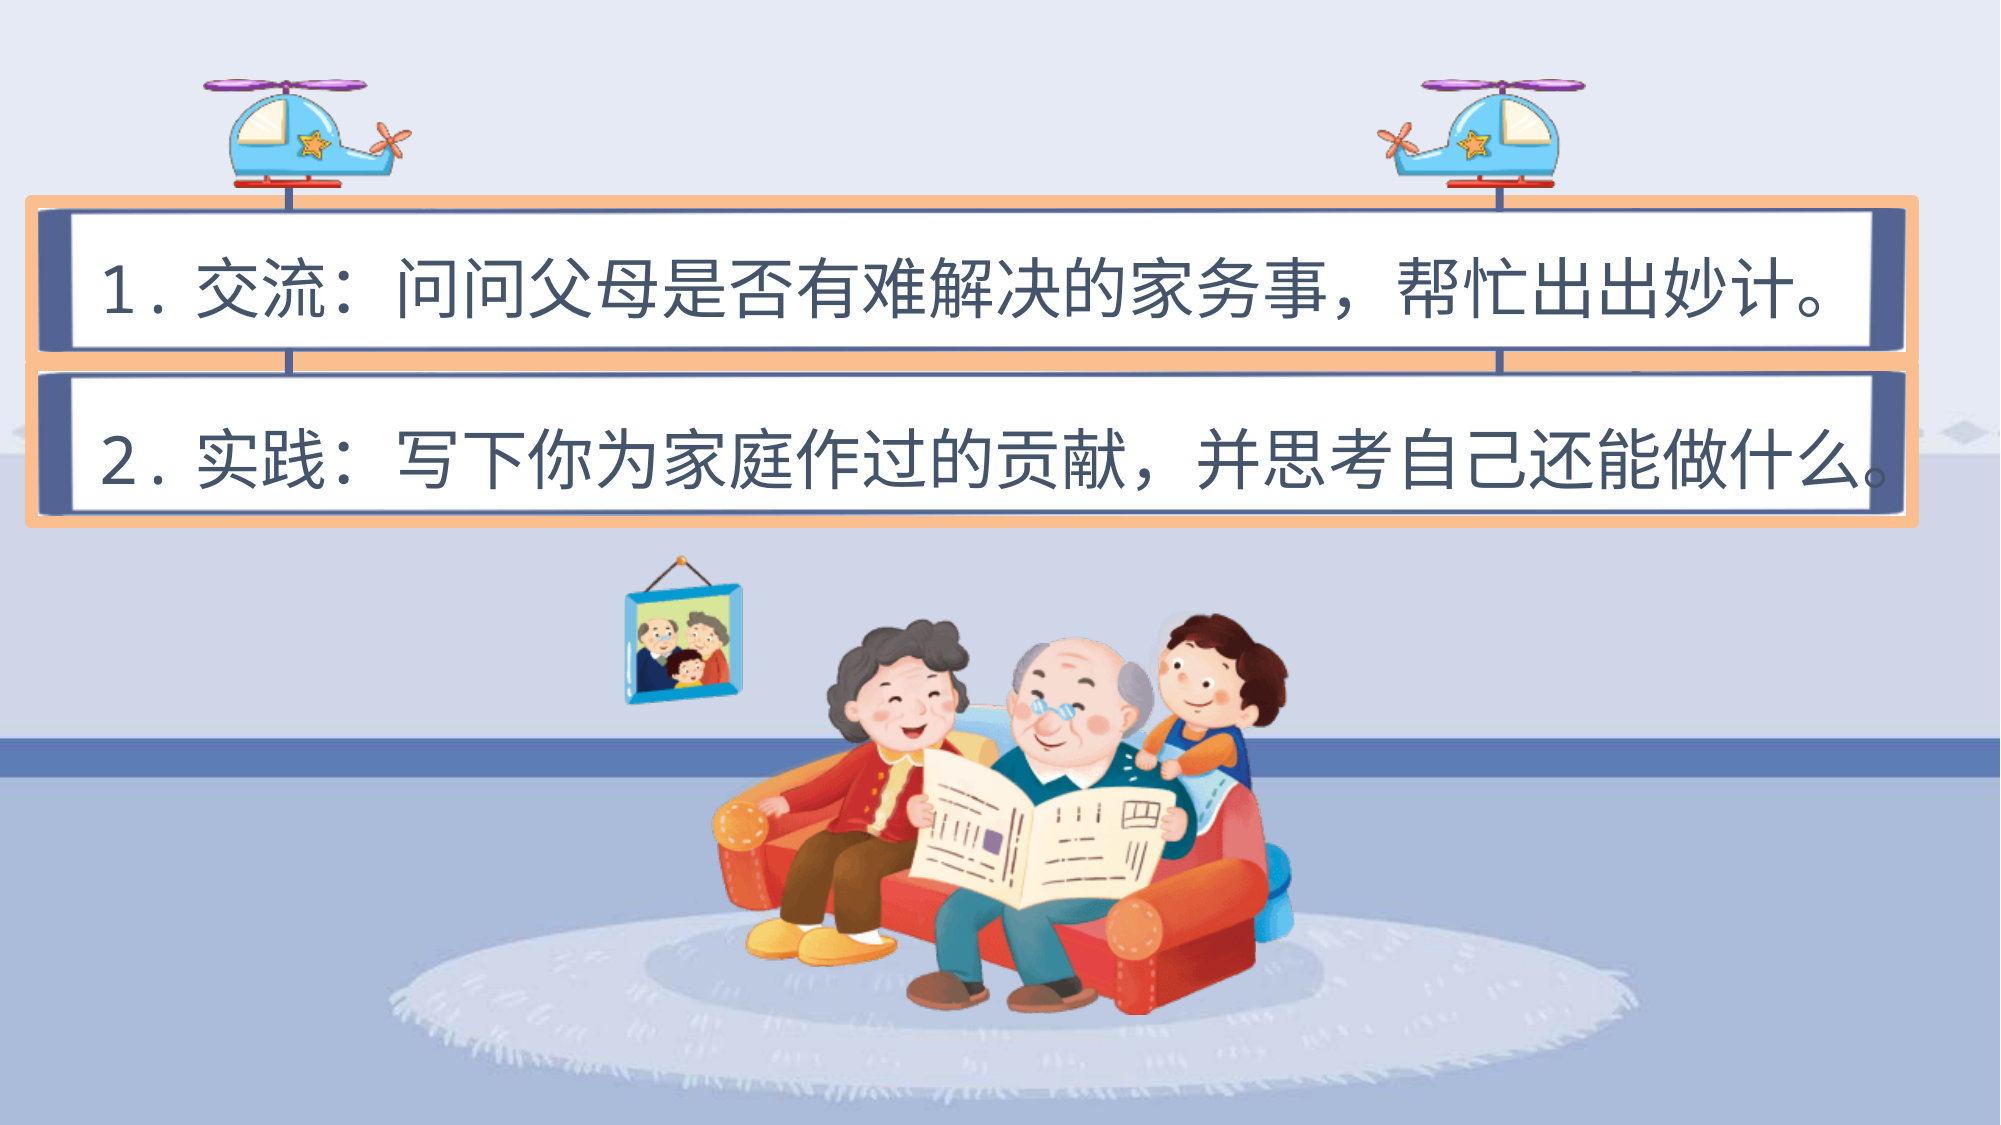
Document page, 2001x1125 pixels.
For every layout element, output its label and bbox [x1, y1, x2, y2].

picture [0, 0, 2000, 1125]
text_box [37, 79, 1917, 516]
